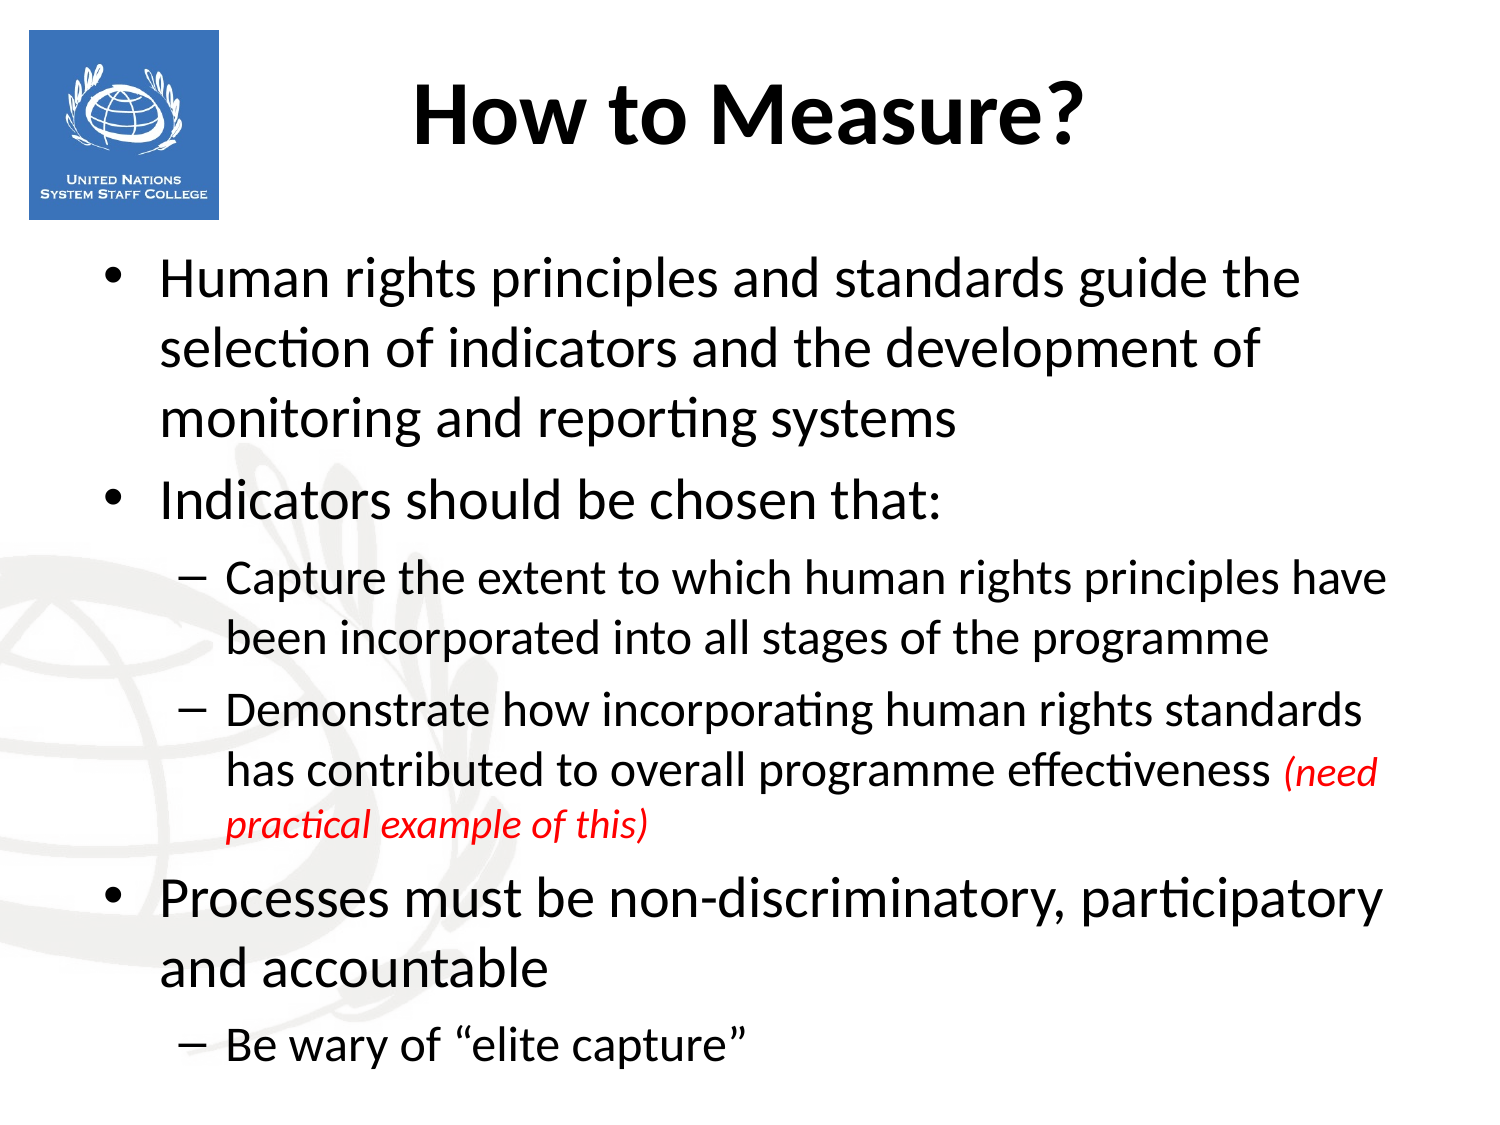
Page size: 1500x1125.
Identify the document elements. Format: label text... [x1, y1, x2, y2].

title How to Measure? [111, 30, 1388, 185]
list Human rights principles and standards guide the selection of indicators and the development of monitoring and reporting systems Indicators should be chosen that: Capture the extent to which human rights principles have been incorporated into all stages of the programme Demonstrate how incorporating human rights standards has contributed to overall programme effectiveness (need practical example of this) Processes must be non-discriminatory, participatory and accountable Be wary of “elite capture” [88, 231, 1439, 975]
picture [29, 30, 219, 220]
